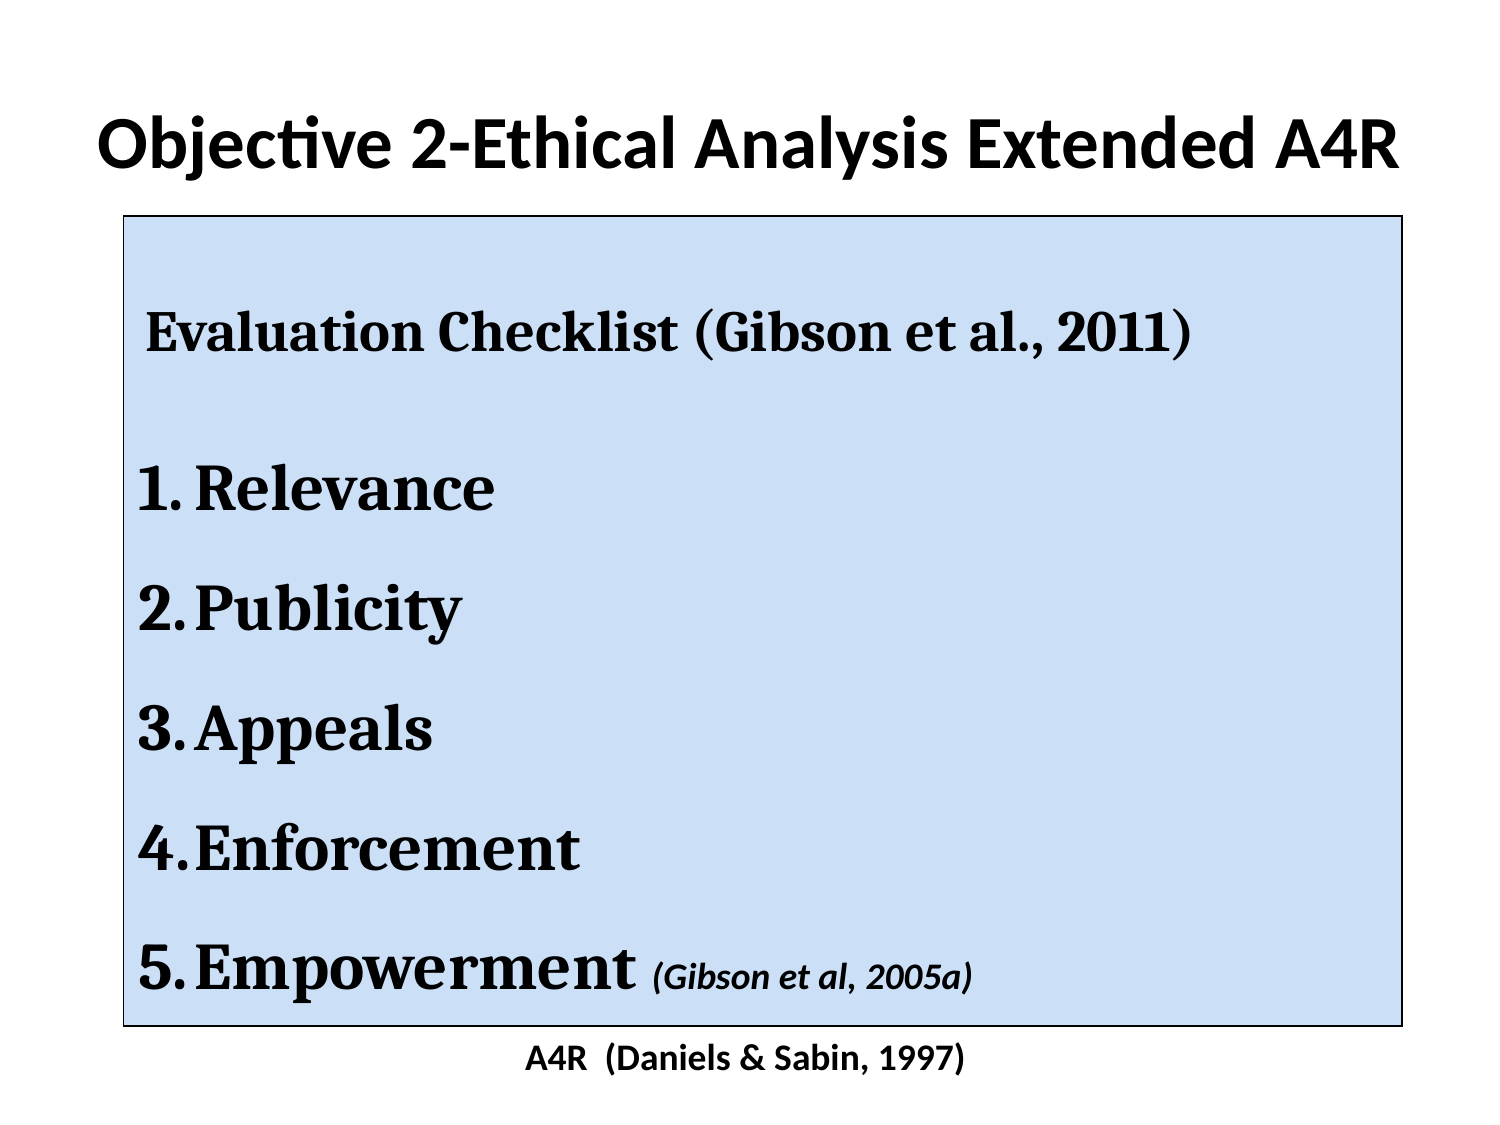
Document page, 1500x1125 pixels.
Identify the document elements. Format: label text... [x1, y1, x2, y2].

text_box A4R (Daniels & Sabin, 1997) [510, 1026, 990, 1086]
text_box Evaluation Checklist (Gibson et al., 2011) Relevance Publicity Appeals Enforcement Empowerment (Gibson et al, 2005a) [123, 216, 1403, 1026]
title Objective 2-Ethical Analysis Extended A4R [75, 45, 1425, 233]
